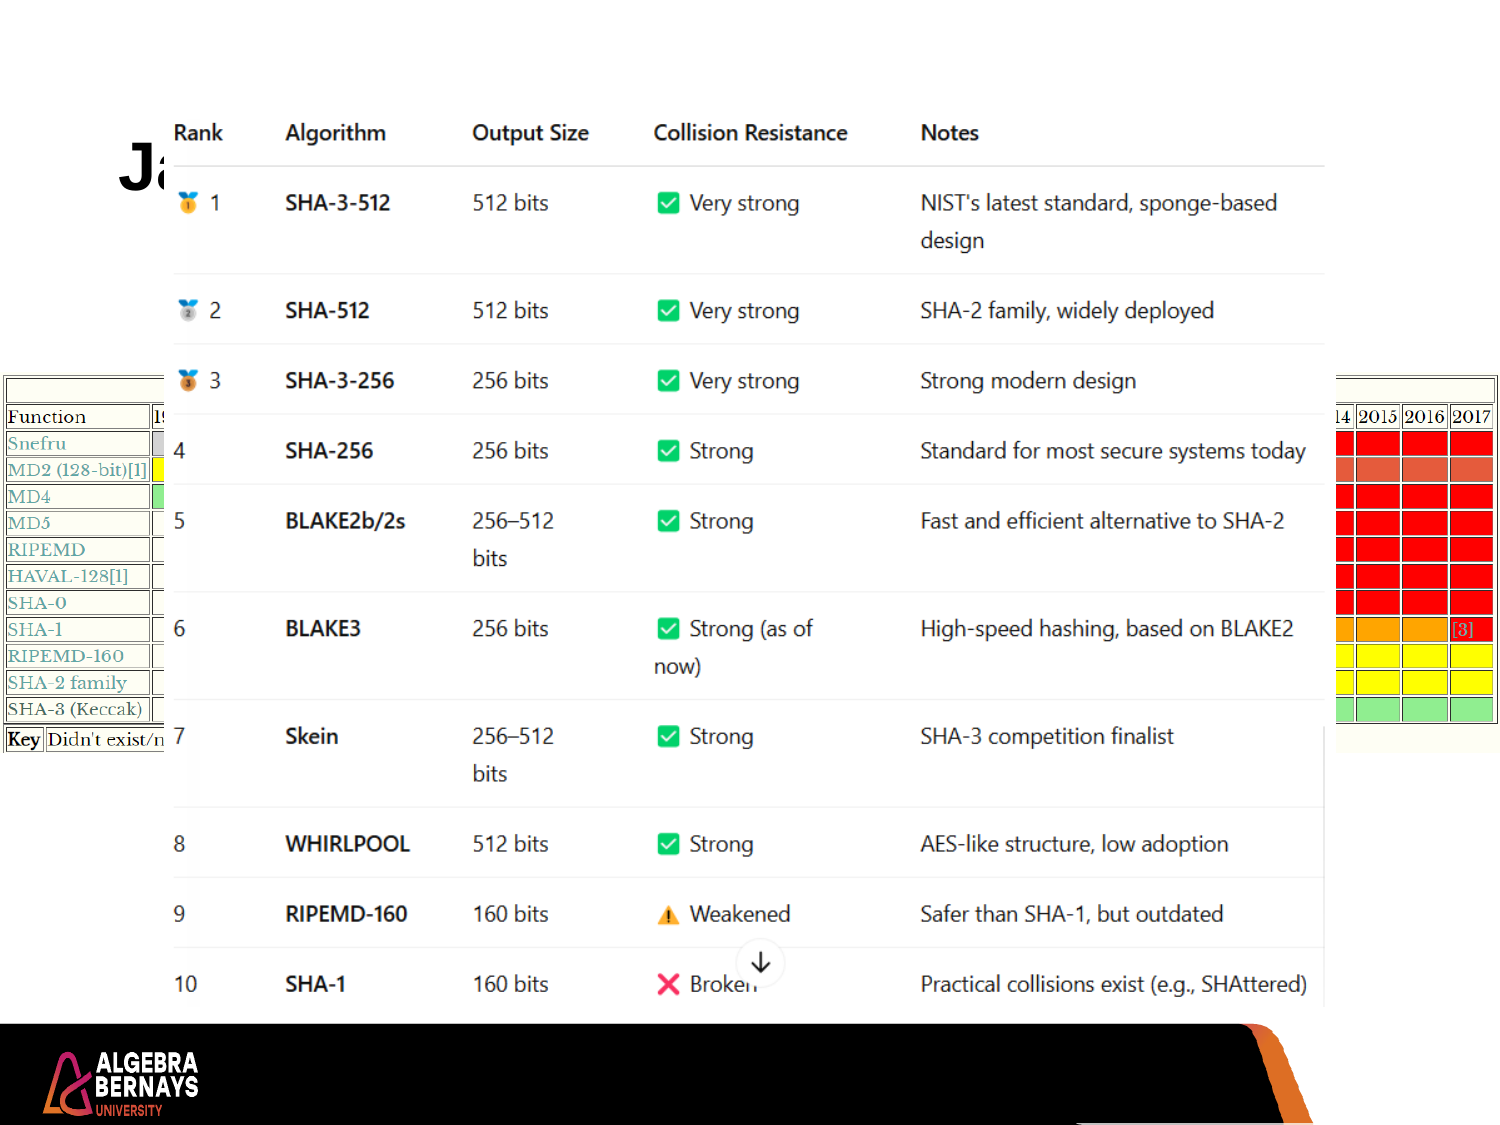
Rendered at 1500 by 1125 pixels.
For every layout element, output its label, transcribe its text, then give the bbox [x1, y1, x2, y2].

picture [0, 1023, 1468, 1125]
title Jačina algoritama sažimanja [103, 59, 1397, 278]
picture [0, 118, 1500, 1007]
